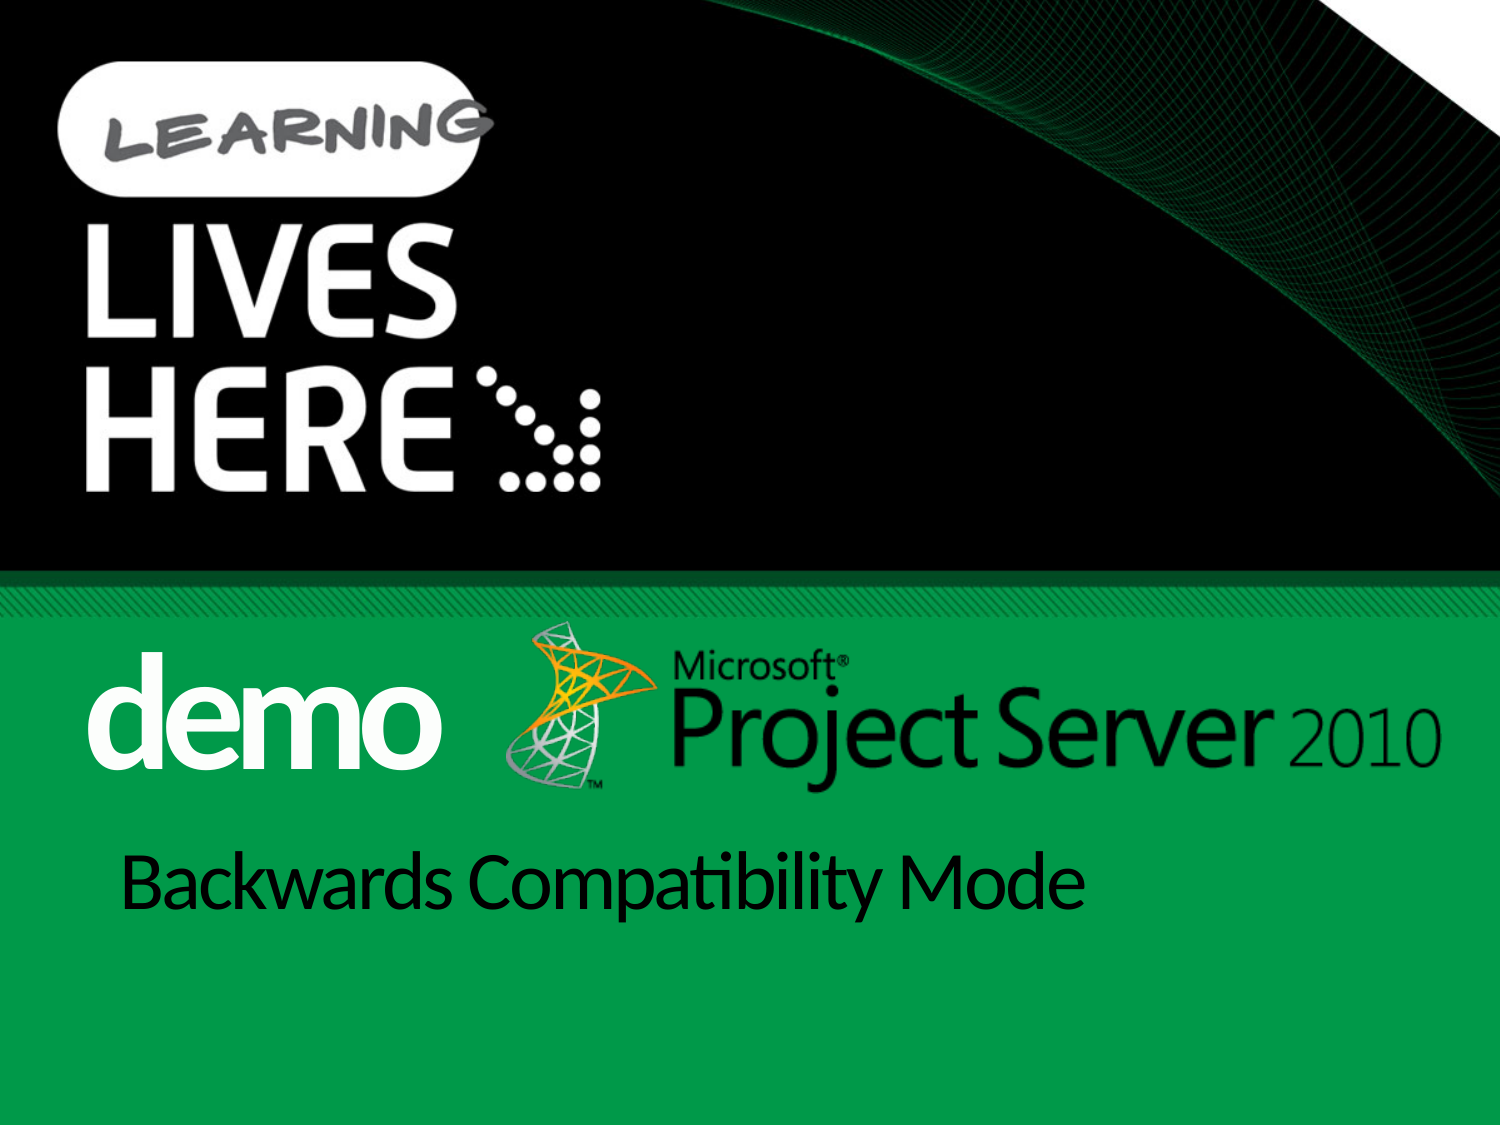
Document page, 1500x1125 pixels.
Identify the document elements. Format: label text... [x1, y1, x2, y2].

title Backwards Compatibility Mode [119, 837, 1500, 962]
list demo [83, 625, 502, 800]
picture [0, 0, 1500, 1125]
